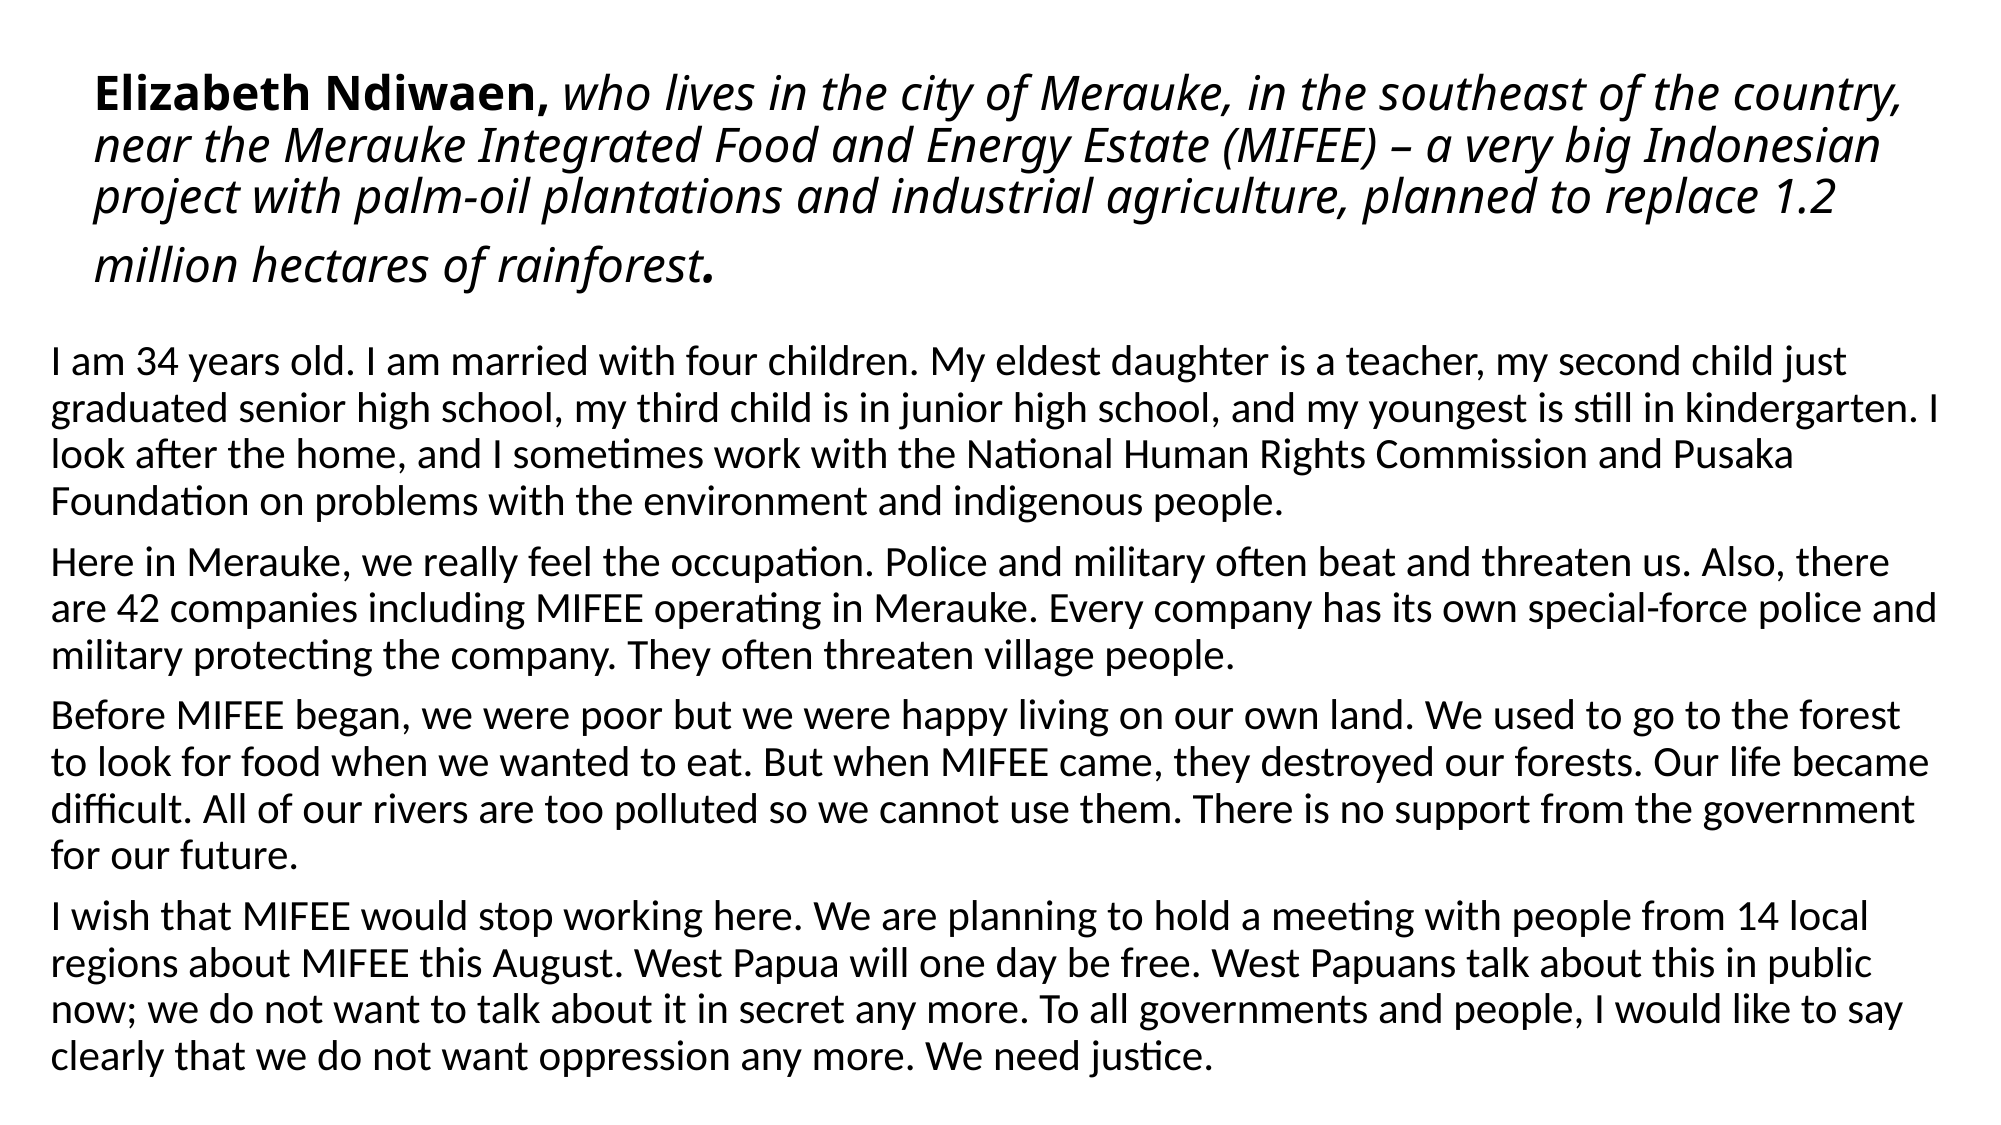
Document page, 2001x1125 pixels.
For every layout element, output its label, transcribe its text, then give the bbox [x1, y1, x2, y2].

list I am 34 years old. I am married with four children. My eldest daughter is a teacher, my second child just graduated senior high school, my third child is in junior high school, and my youngest is still in kindergarten. I look after the home, and I sometimes work with the National Human Rights Commission and Pusaka Foundation on problems with the environment and indigenous people. Here in Merauke, we really feel the occupation. Police and military often beat and threaten us. Also, there are 42 companies including MIFEE operating in Merauke. Every company has its own special-force police and military protecting the company. They often threaten village people. Before MIFEE began, we were poor but we were happy living on our own land. We used to go to the forest to look for food when we wanted to eat. But when MIFEE came, they destroyed our forests. Our life became difficult. All of our rivers are too polluted so we cannot use them. There is no support from the government for our future. I wish that MIFEE would stop working here. We are planning to hold a meeting with people from 14 local regions about MIFEE this August. West Papua will one day be free. West Papuans talk about this in public now; we do not want to talk about it in secret any more. To all governments and people, I would like to say clearly that we do not want oppression any more. We need justice. [35, 330, 1965, 1091]
title Elizabeth Ndiwaen, who lives in the city of Merauke, in the southeast of the country, near the Merauke Integrated Food and Energy Estate (MIFEE) – a very big Indonesian project with palm-oil plantations and industrial agriculture, planned to replace 1.2 million hectares of rainforest. [78, 59, 1939, 330]
